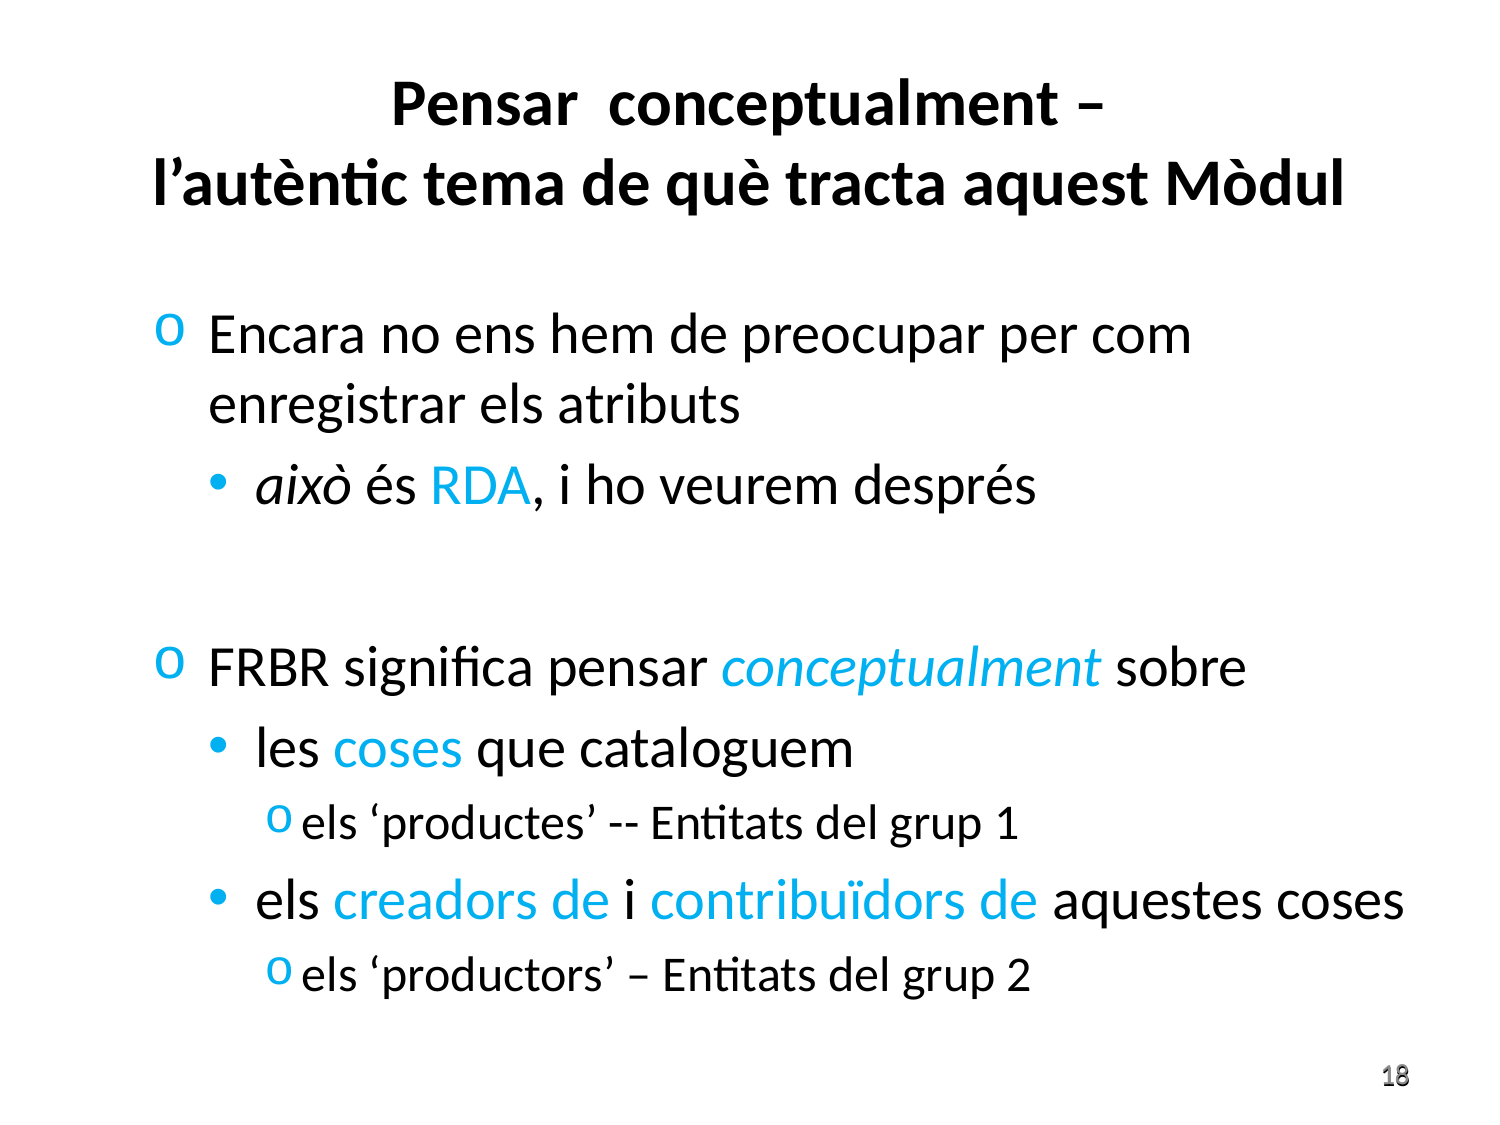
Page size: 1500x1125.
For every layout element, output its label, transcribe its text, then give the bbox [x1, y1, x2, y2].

list Encara no ens hem de preocupar per com enregistrar els atributs això és RDA, i ho veurem després FRBR significa pensar conceptualment sobre les coses que cataloguem els ‘productes’ -- Entitats del grup 1 els creadors de i contribuïdors de aquestes coses els ‘productors’ – Entitats del grup 2 [137, 287, 1475, 1088]
title Pensar conceptualment – l’autèntic tema de què tracta aquest Mòdul [75, 45, 1425, 233]
slide_number 18 [1074, 1042, 1425, 1103]
